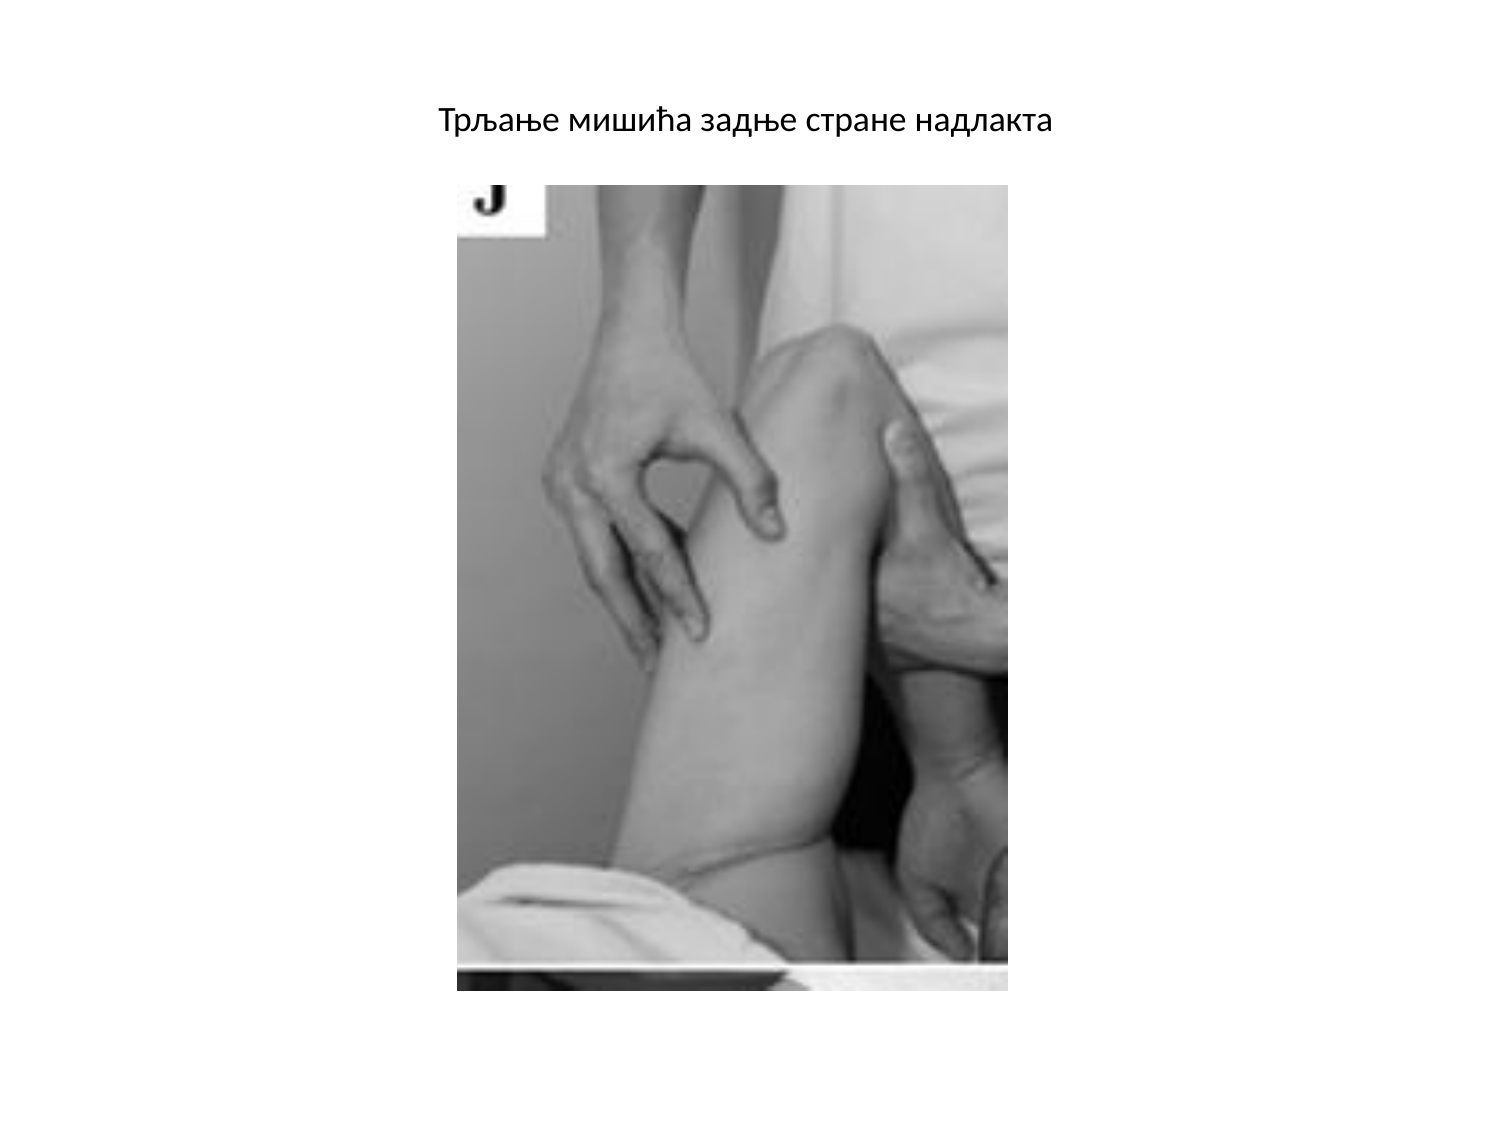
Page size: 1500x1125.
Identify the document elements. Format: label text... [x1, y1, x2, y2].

title Трљање мишића задње стране надлакта [75, 45, 1425, 233]
picture [456, 185, 1009, 991]
